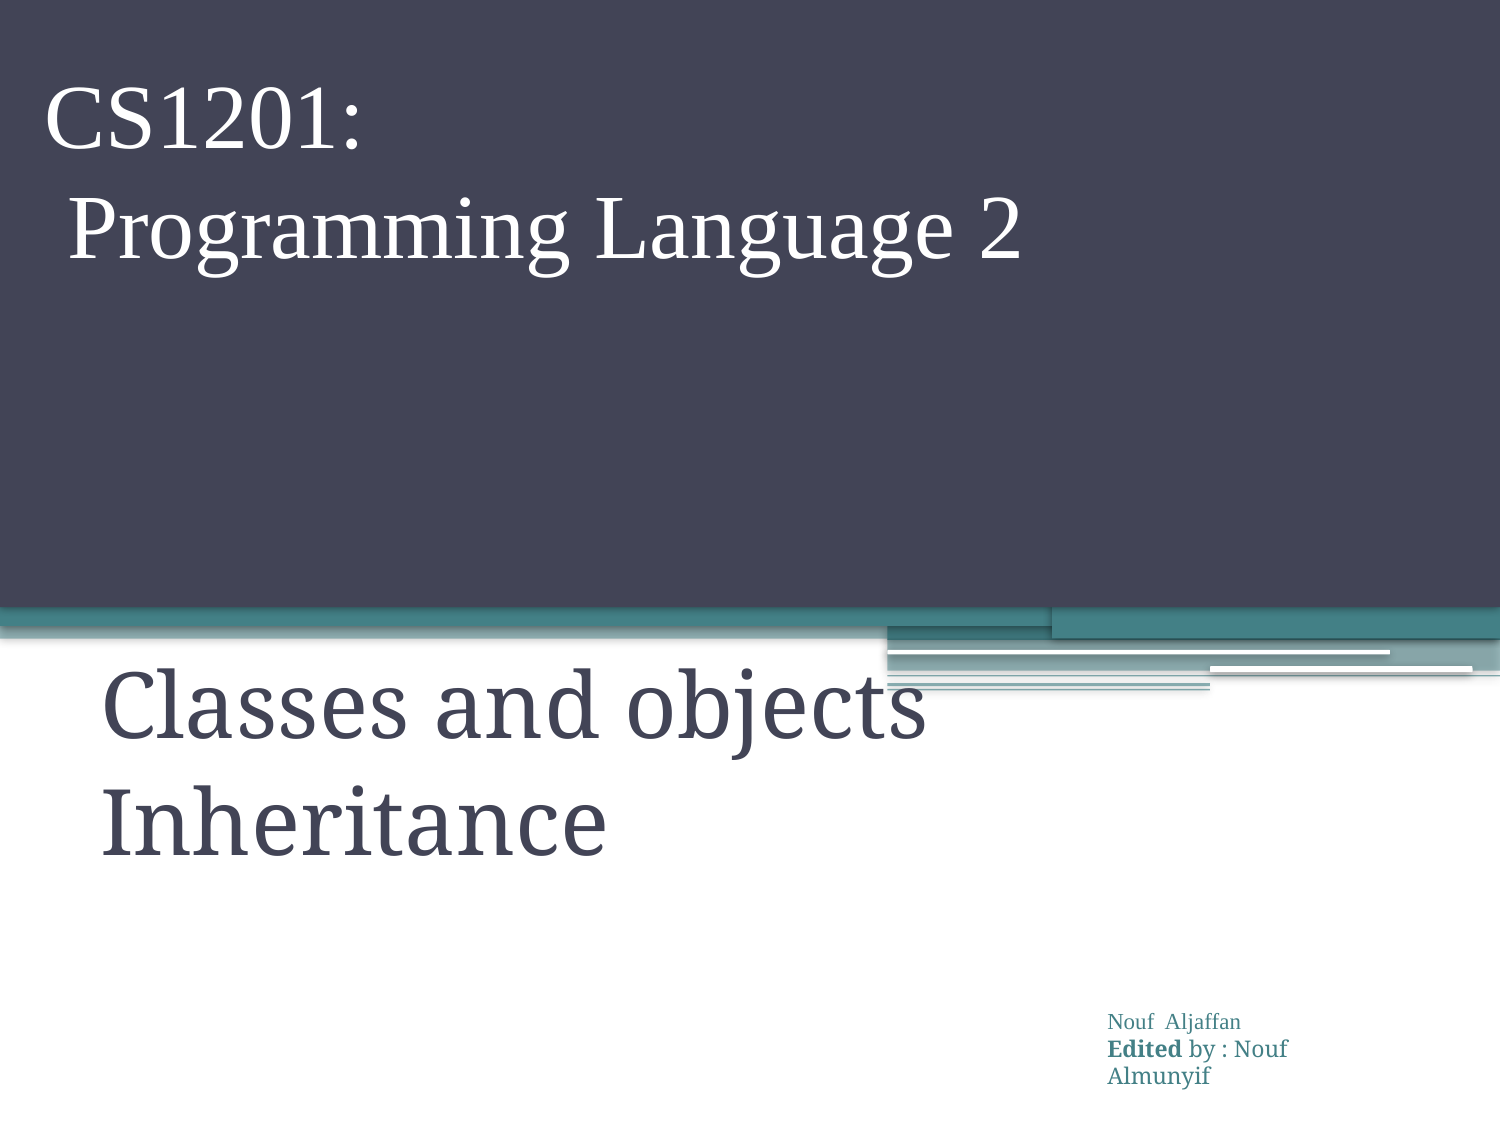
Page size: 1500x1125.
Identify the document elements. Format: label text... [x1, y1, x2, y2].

text_box Nouf Aljaffan Edited by : Nouf Almunyif [1092, 999, 1412, 1097]
title CS1201: Programming Language 2 [29, 42, 1417, 284]
subtitle Classes and objects Inheritance [75, 639, 1105, 928]
